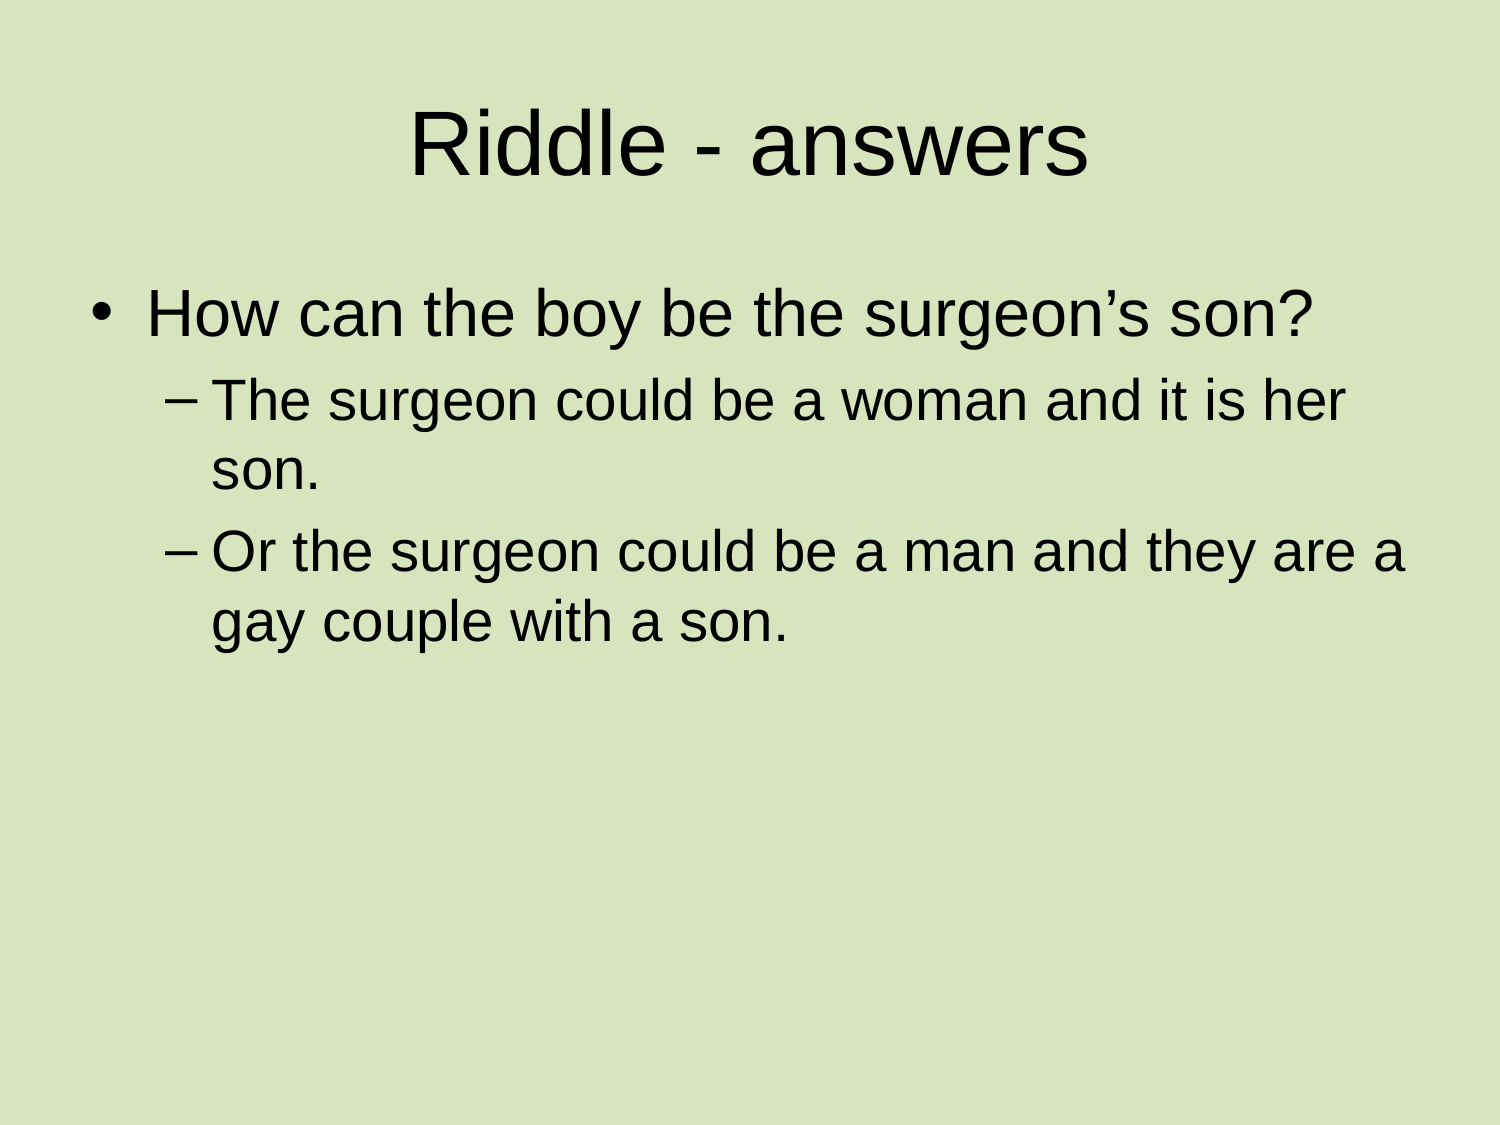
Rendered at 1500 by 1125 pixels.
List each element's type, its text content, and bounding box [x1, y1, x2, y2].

list How can the boy be the surgeon’s son? The surgeon could be a woman and it is her son. Or the surgeon could be a man and they are a gay couple with a son. [75, 262, 1425, 1005]
title Riddle - answers [75, 45, 1425, 233]
